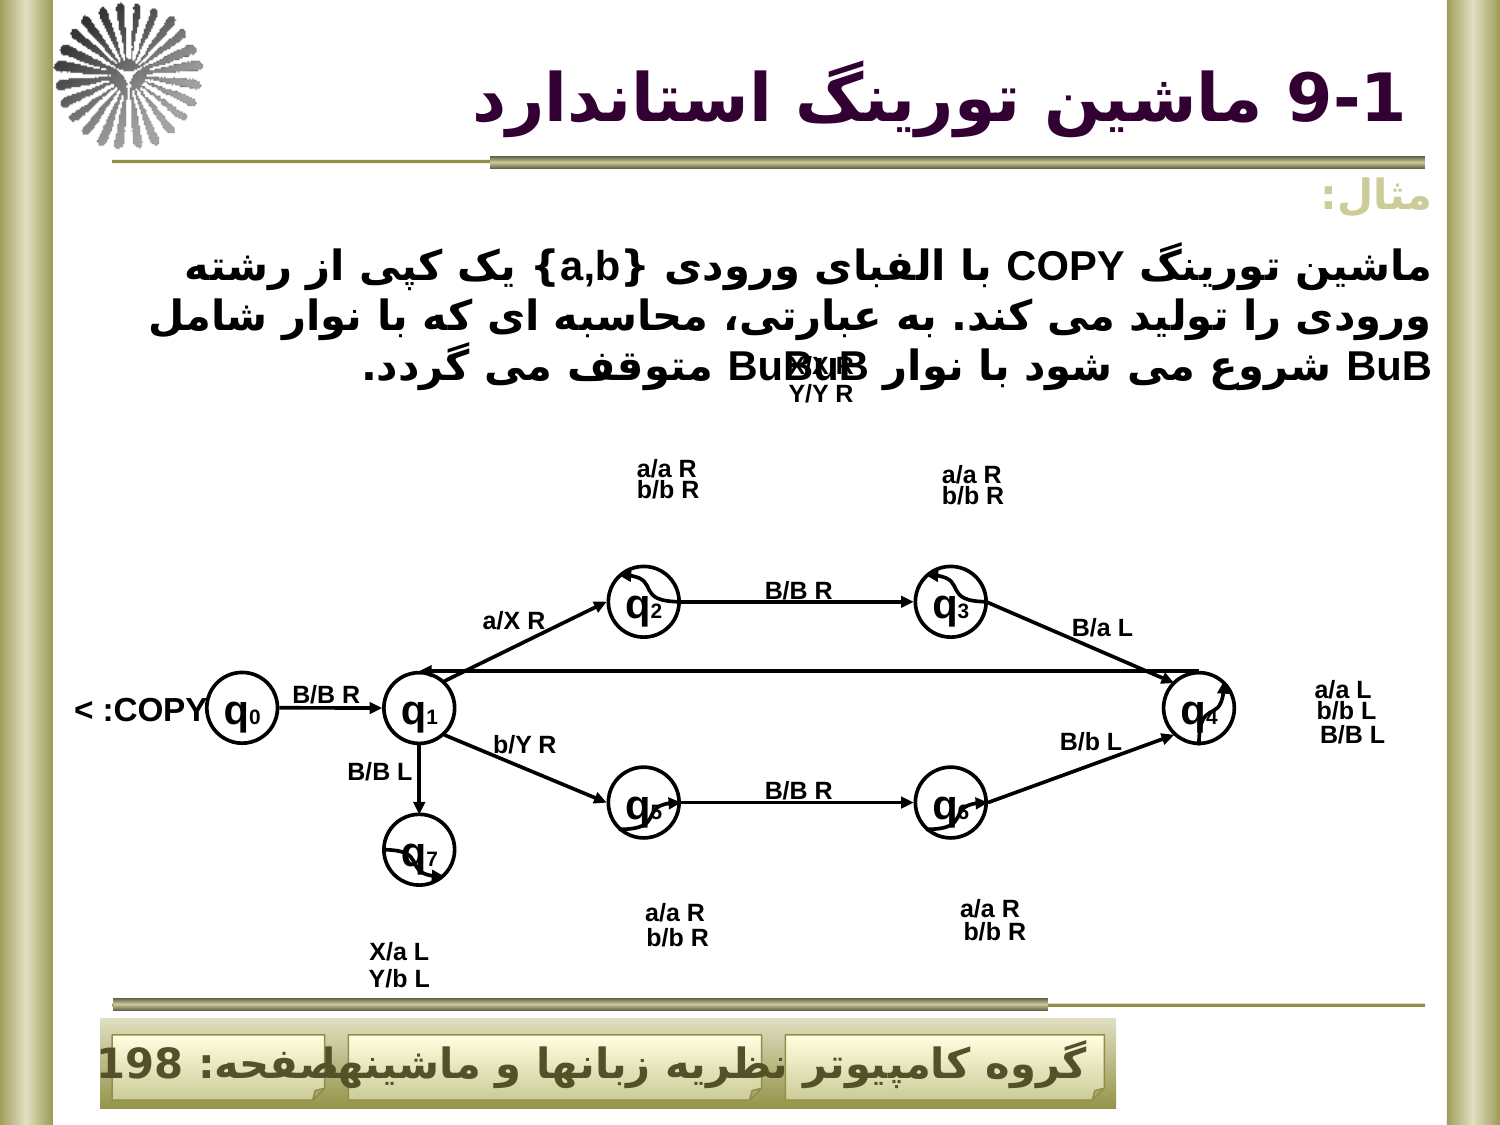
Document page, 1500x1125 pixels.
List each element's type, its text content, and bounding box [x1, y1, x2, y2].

text_box مثال: ماشین تورینگ COPY با الفبای ورودی {a,b} یک کپی از رشته ورودی را تولید می کند. به عبارتی، محاسبه ای که با نوار شامل BuB شروع می شود با نوار BuBuB متوقف می گردد. [53, 159, 1447, 397]
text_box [29, 341, 1412, 1000]
title 9-1 ماشین تورینگ استاندارد [147, 42, 1423, 147]
